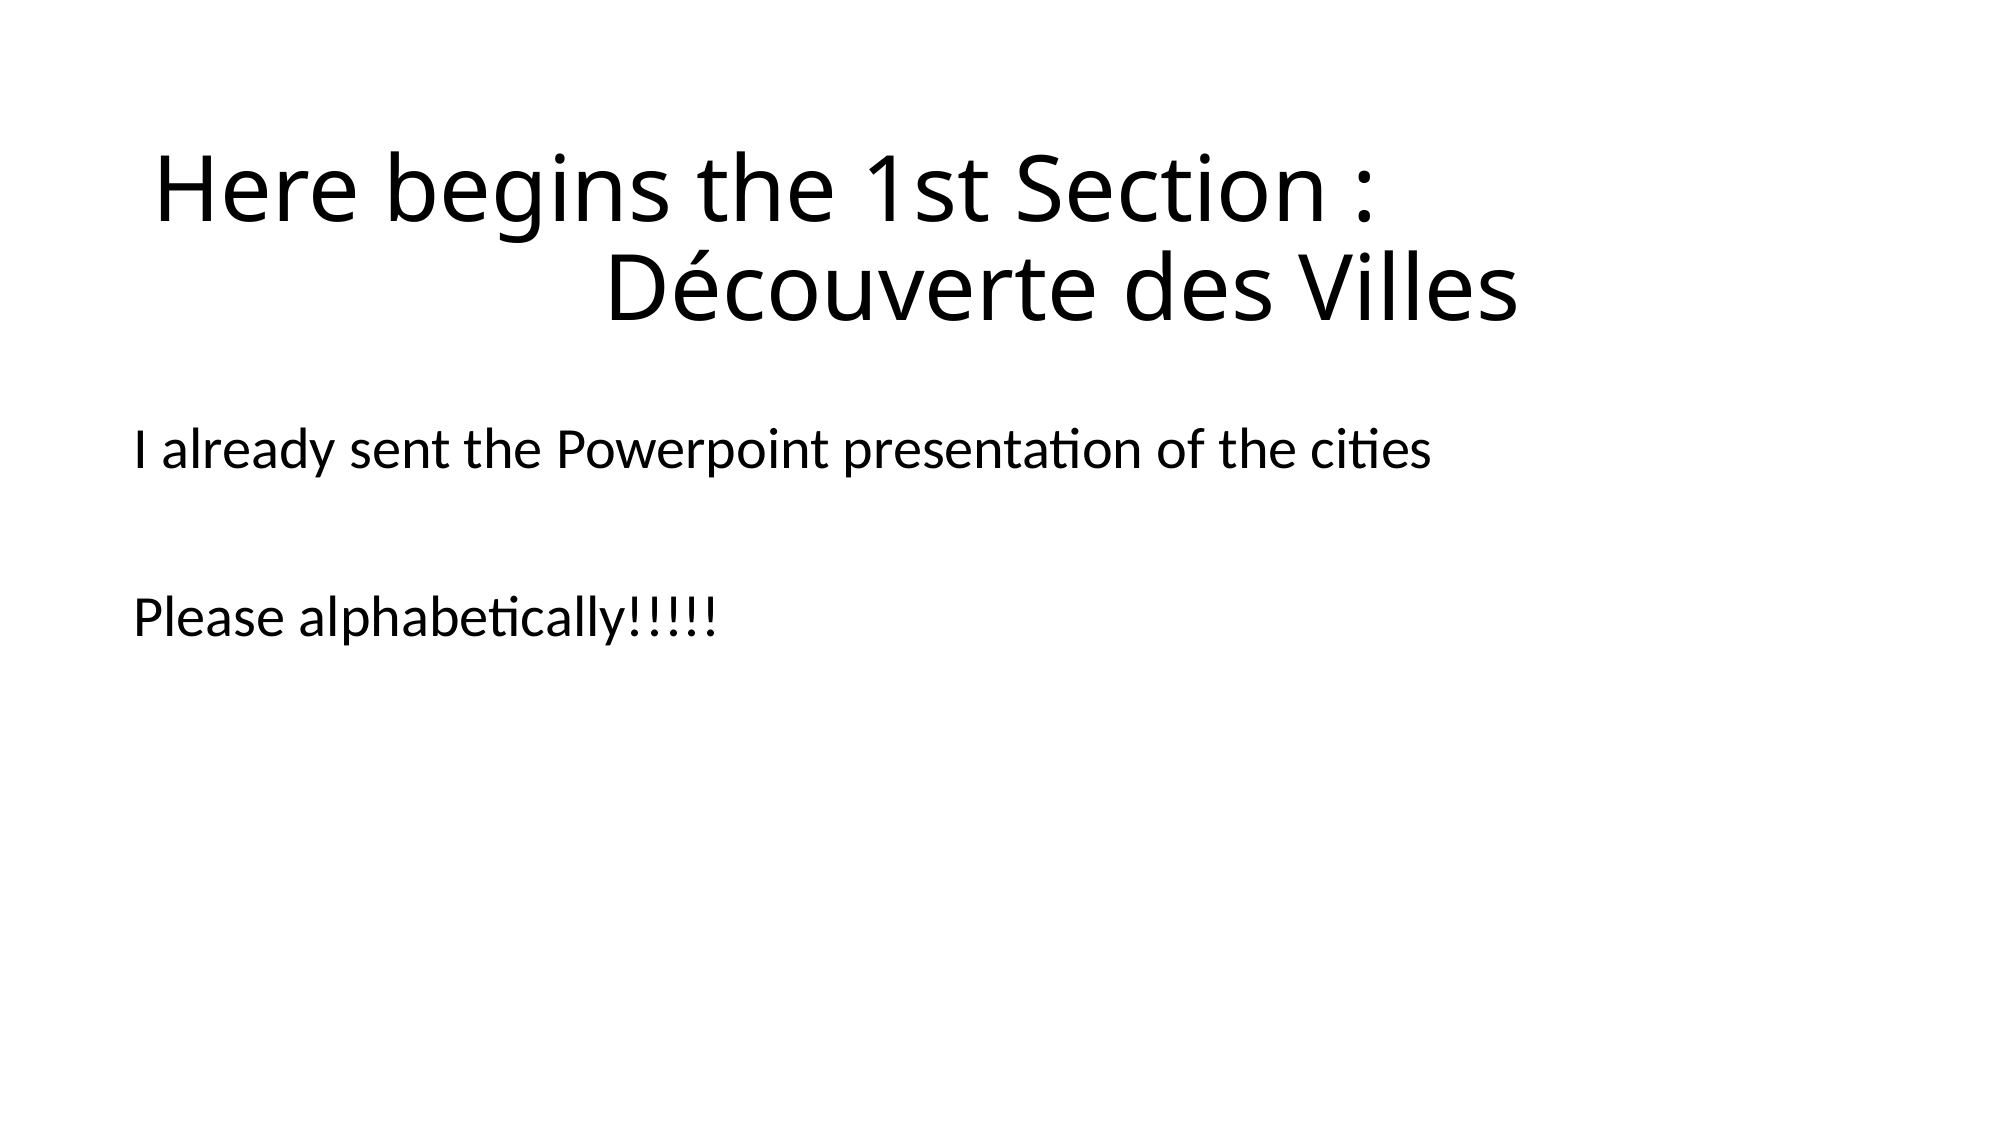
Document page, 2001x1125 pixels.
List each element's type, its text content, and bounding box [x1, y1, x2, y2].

title Here begins the 1st Section : Découverte des Villes [137, 132, 1863, 351]
list I already sent the Powerpoint presentation of the cities Please alphabetically!!!!! [118, 411, 1844, 1125]
